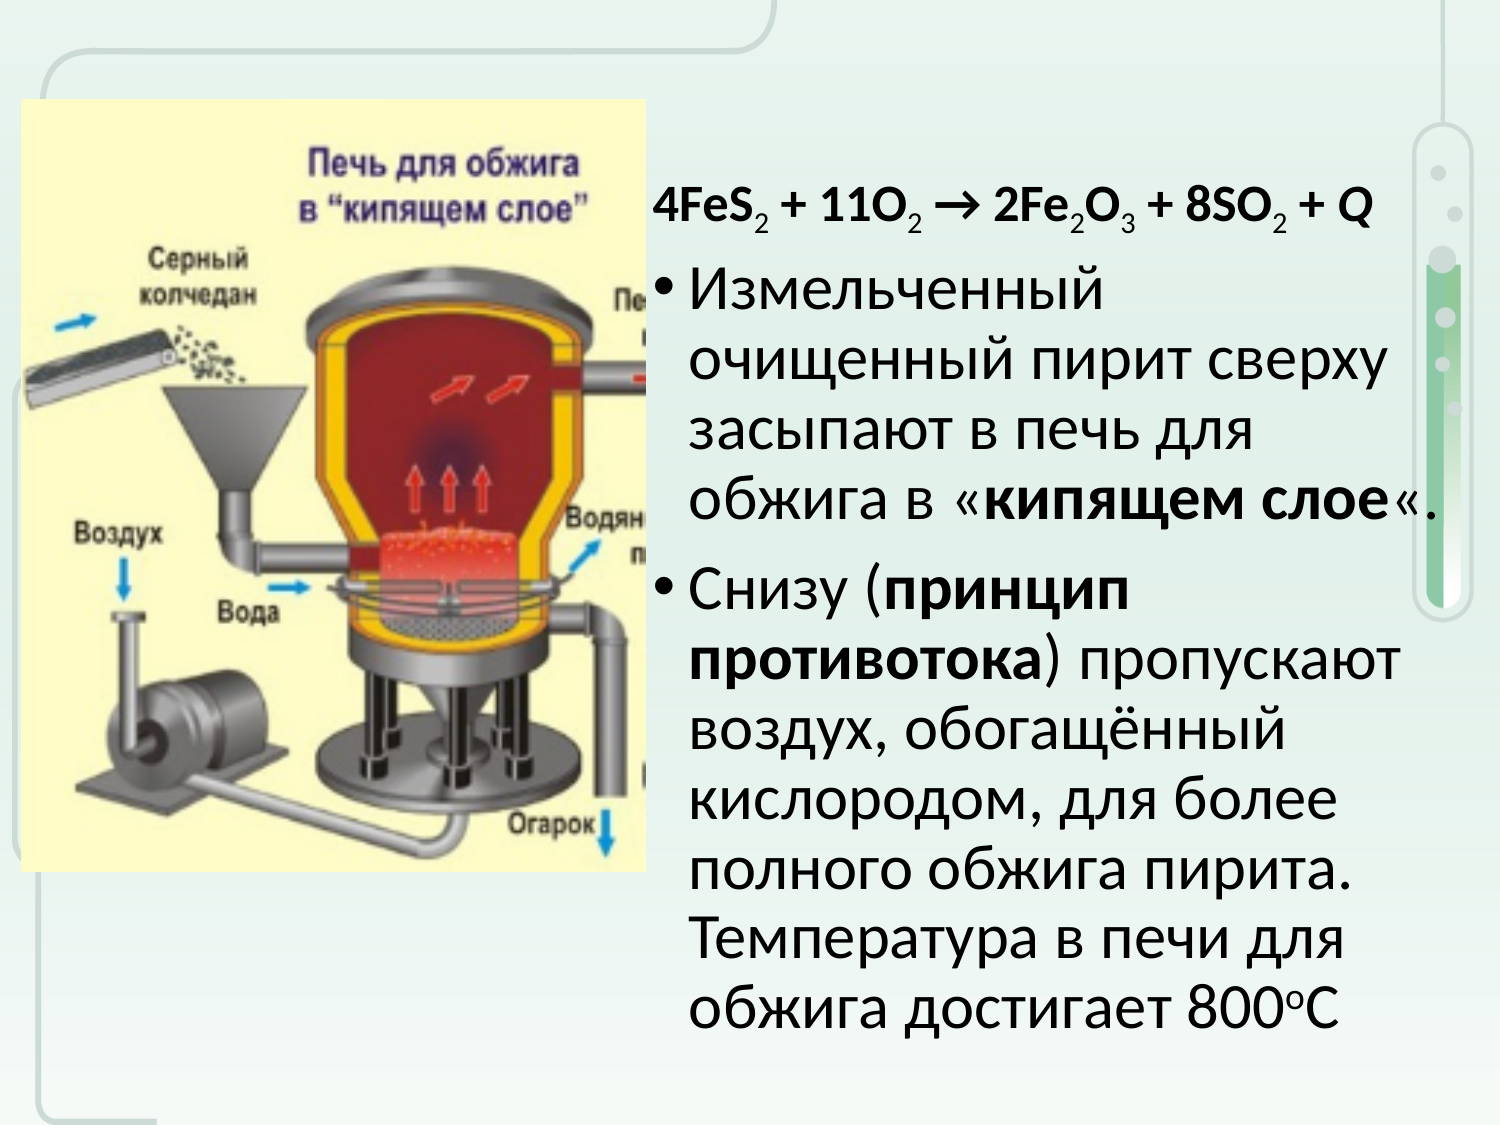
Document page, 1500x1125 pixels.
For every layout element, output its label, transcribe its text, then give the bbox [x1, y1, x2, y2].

picture [0, 0, 1500, 1125]
list 4FeS2 + 11O2 → 2Fe2O3 + 8SO2 + Q Измельченный очищенный пирит сверху засыпают в печь для обжига в «кипящем слое«. Снизу (принцип противотока) пропускают воздух, обогащённый кислородом, для более полного обжига пирита. Температура в печи для обжига достигает 800оС [637, 161, 1460, 1102]
